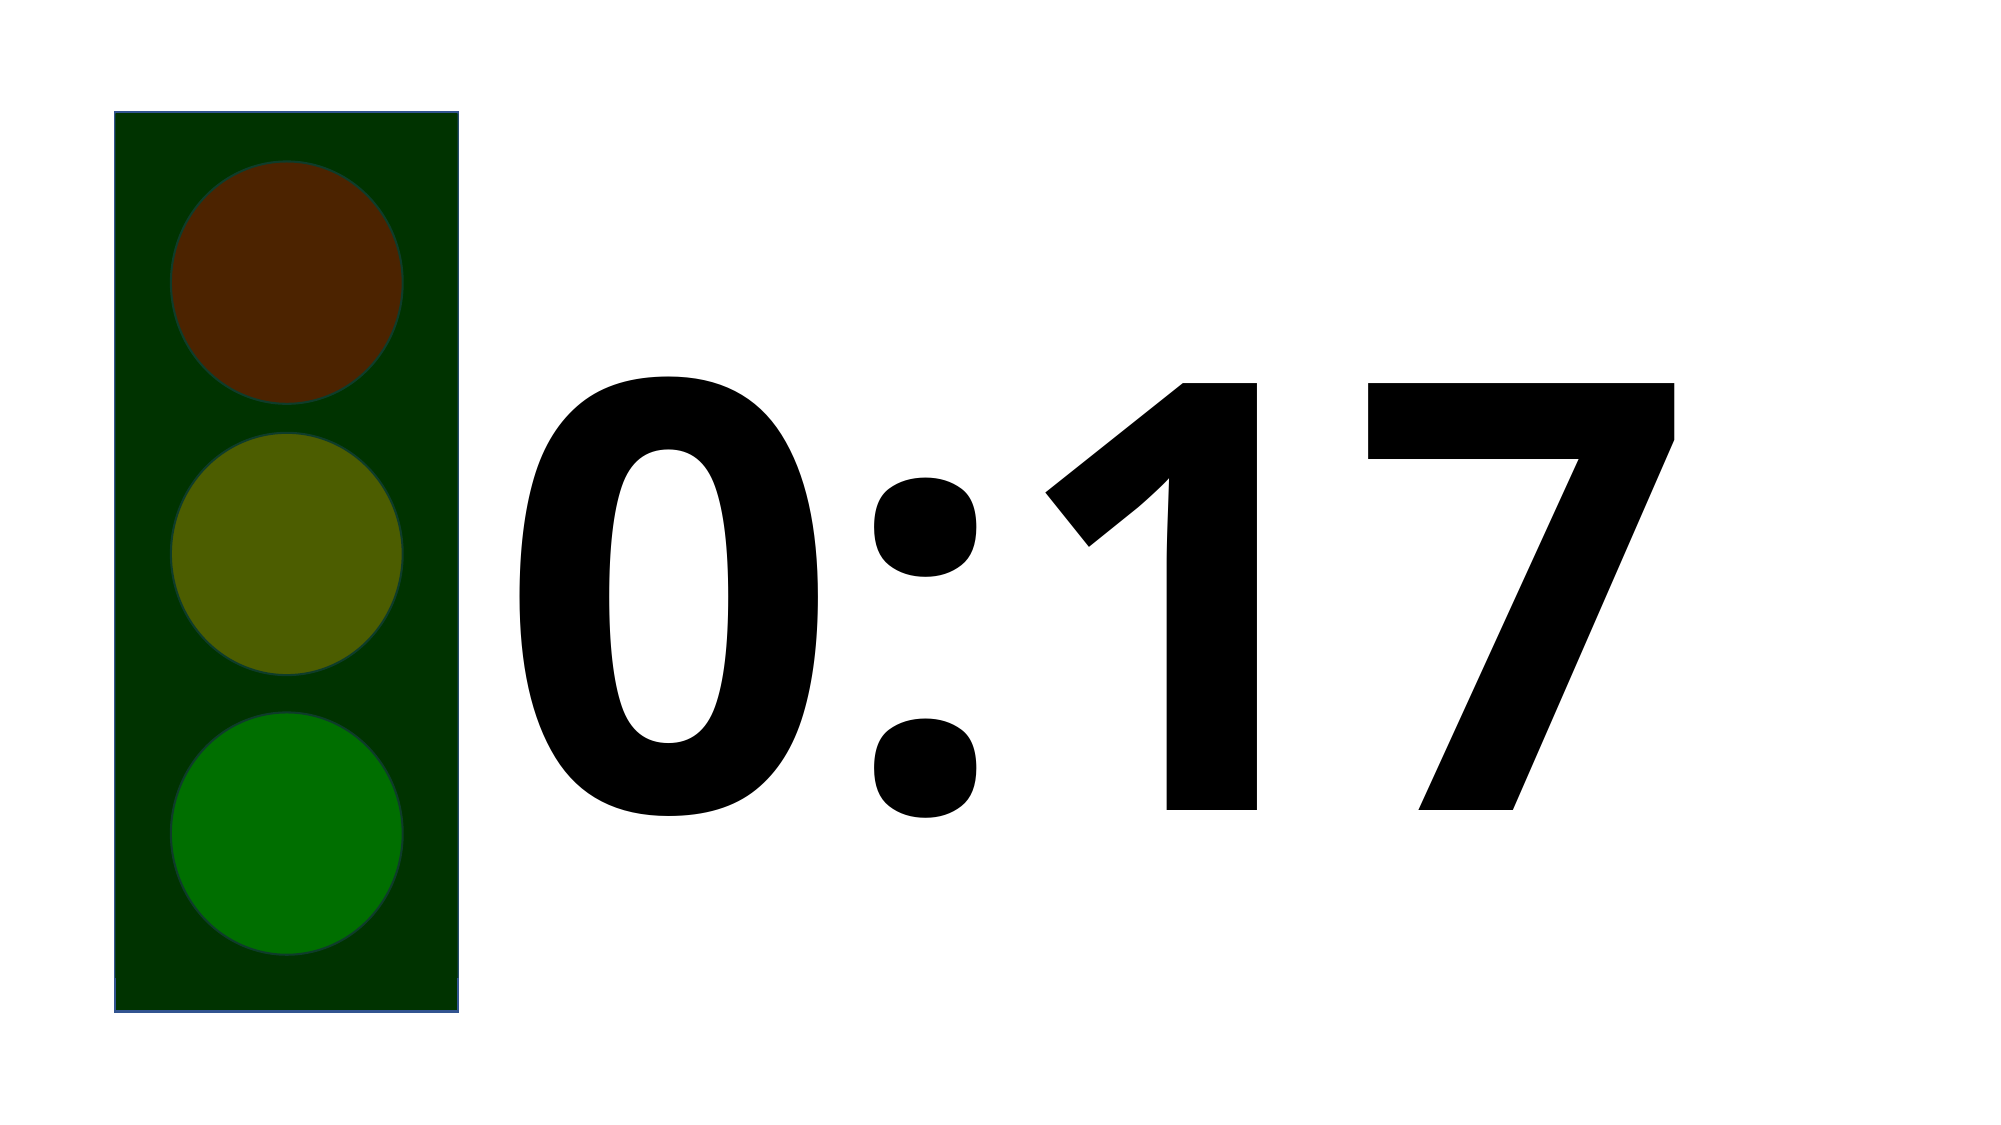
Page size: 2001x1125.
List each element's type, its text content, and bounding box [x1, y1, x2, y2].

text_box [114, 979, 459, 1013]
text_box 0:17 [483, 204, 1924, 938]
text_box [114, 112, 459, 979]
